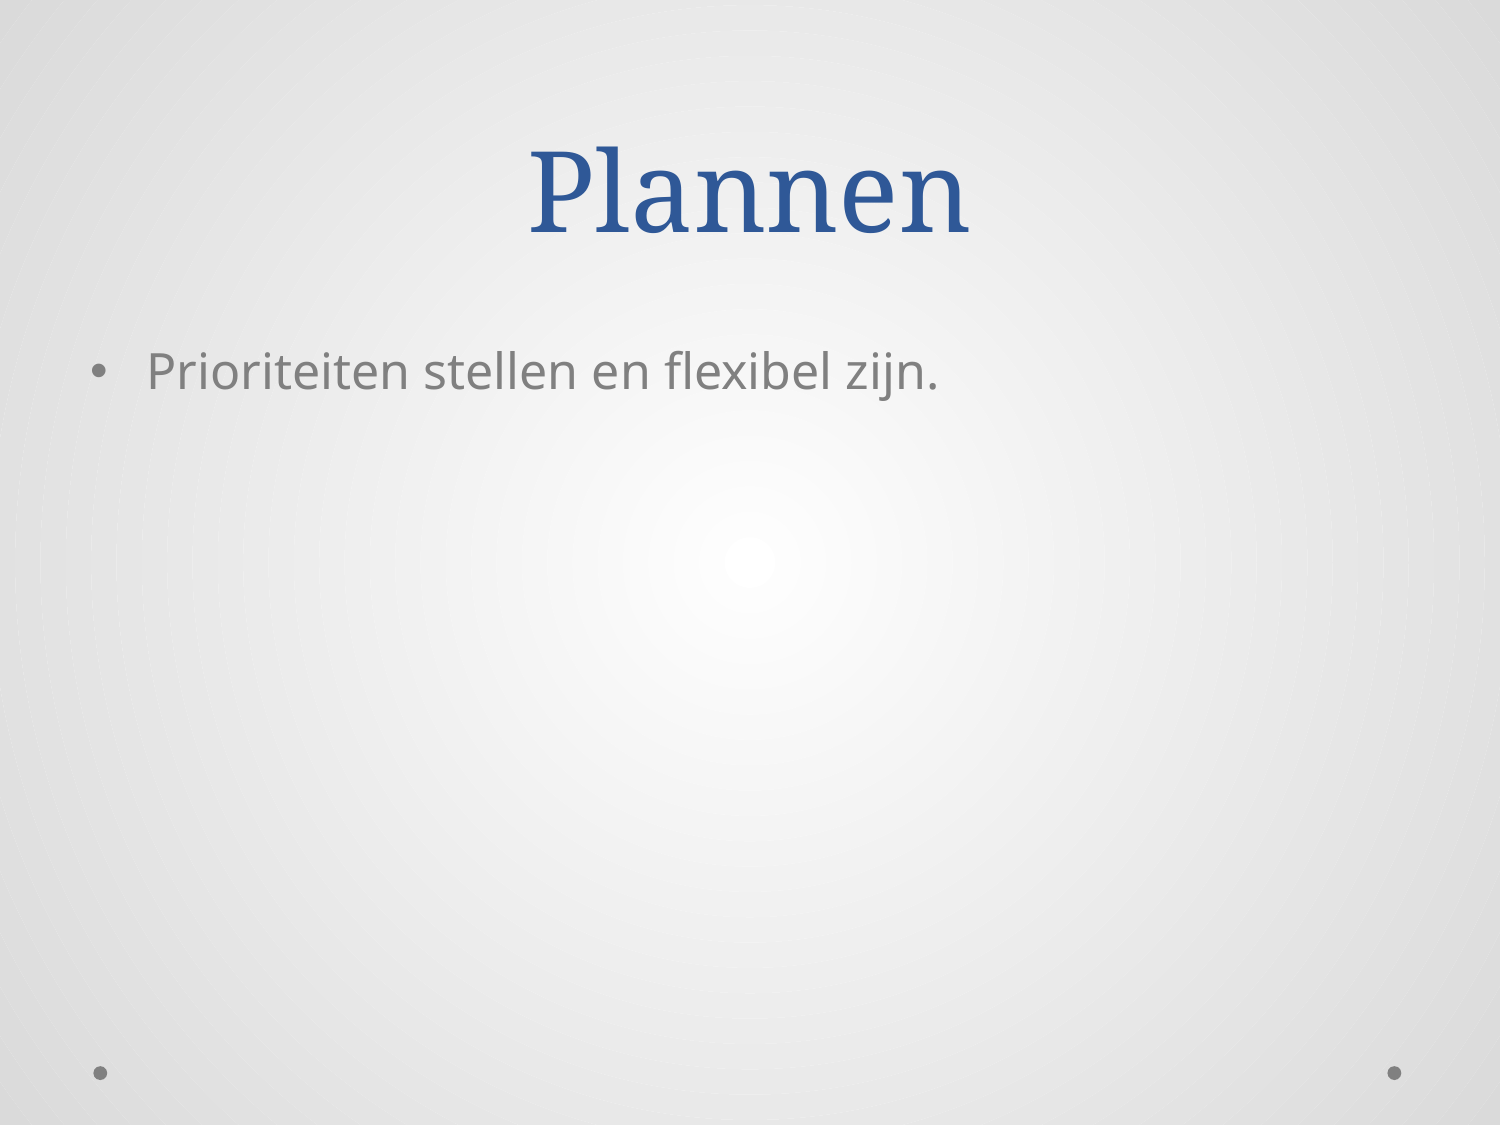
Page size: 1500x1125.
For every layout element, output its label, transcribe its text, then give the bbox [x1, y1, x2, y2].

title Plannen [75, 0, 1425, 262]
list Prioriteiten stellen en flexibel zijn. [75, 262, 1425, 1005]
